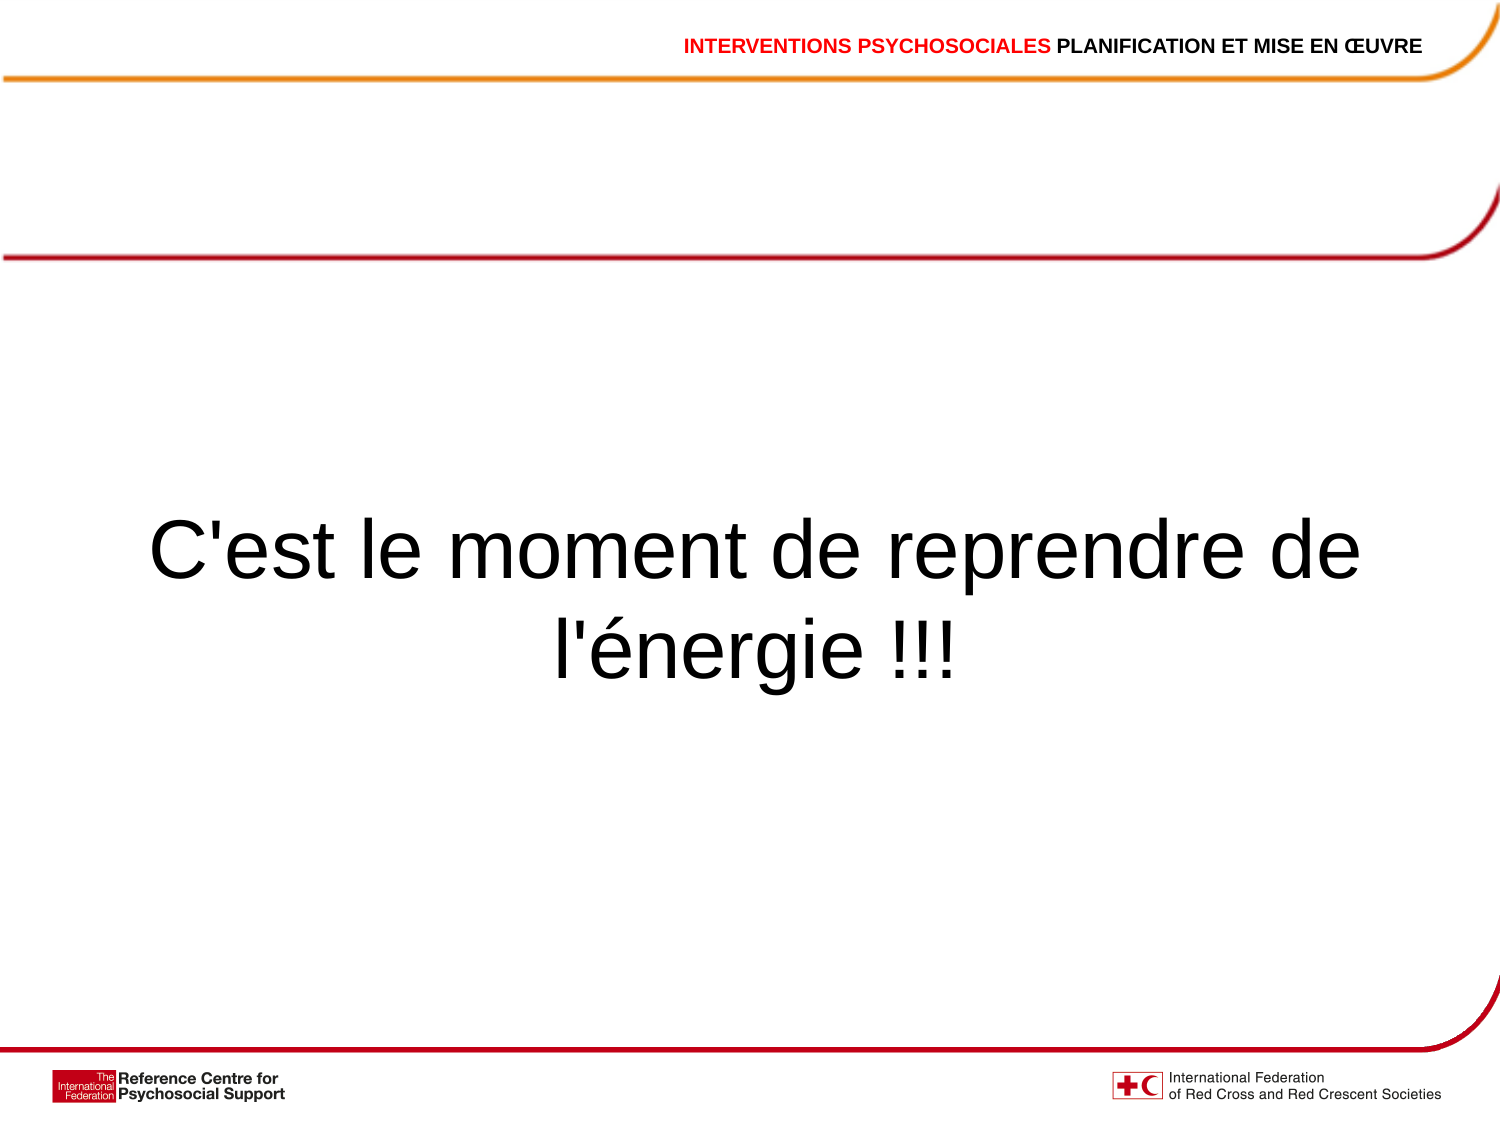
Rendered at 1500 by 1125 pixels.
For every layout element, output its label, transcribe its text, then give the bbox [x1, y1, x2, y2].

picture [0, 974, 1500, 1125]
text_box C'est le moment de reprendre de l'énergie !!! [74, 487, 1438, 703]
picture [0, 0, 1500, 265]
